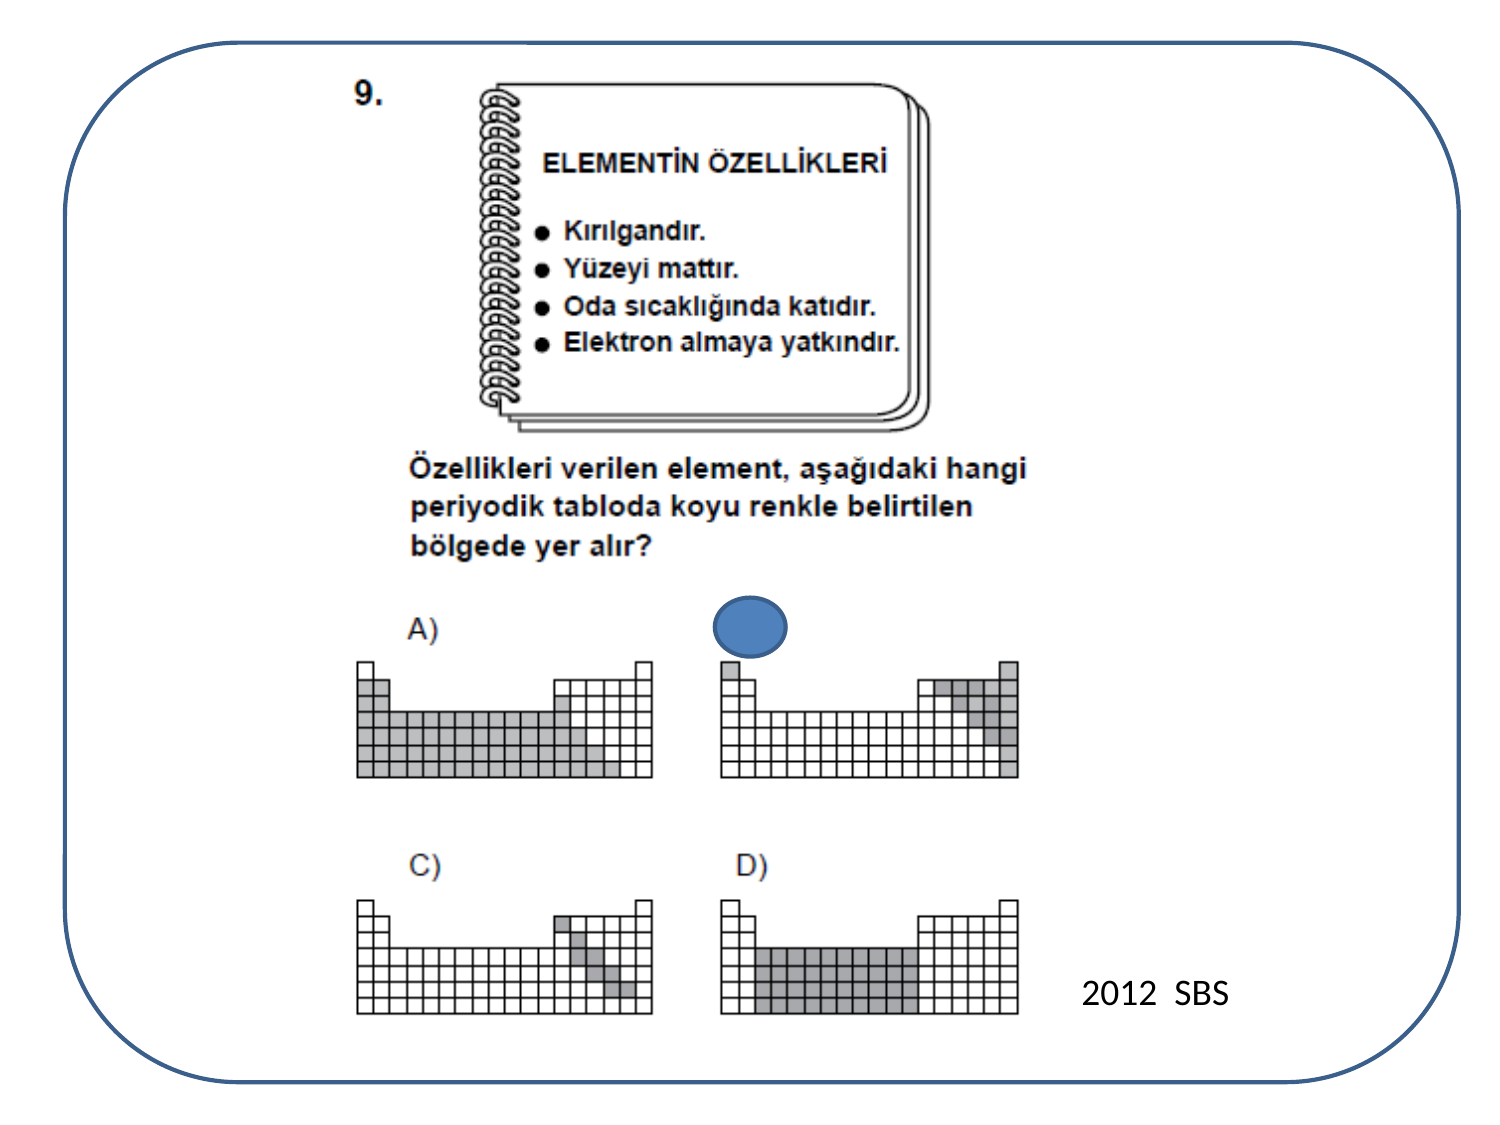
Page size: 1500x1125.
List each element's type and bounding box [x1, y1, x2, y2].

picture [351, 58, 1049, 1041]
text_box [62, 40, 1461, 1085]
